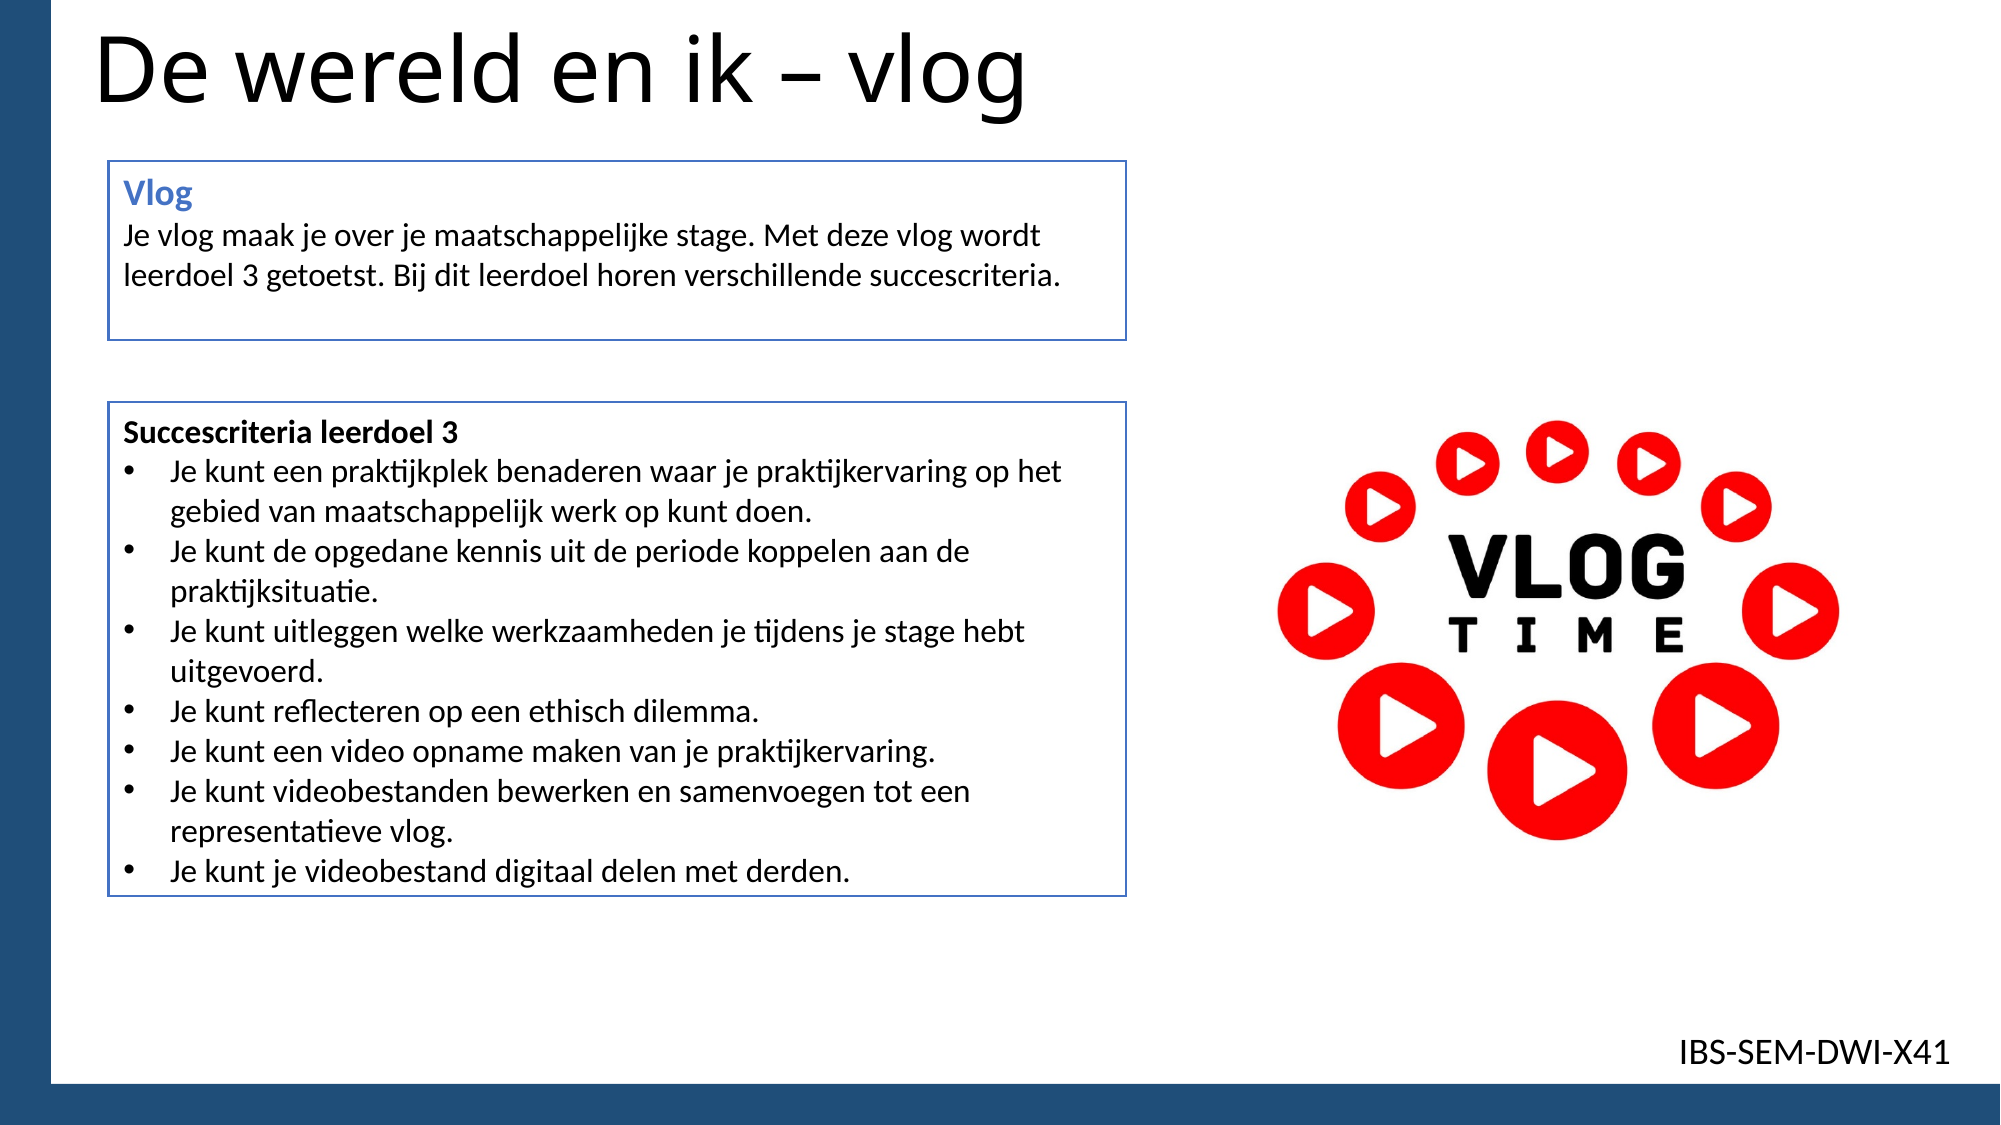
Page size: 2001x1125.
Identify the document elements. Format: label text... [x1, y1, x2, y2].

text_box IBS-SEM-DWI-X41 [1664, 1019, 1966, 1080]
title De wereld en ik – vlog [77, 10, 1803, 136]
picture [1246, 318, 1870, 901]
text_box Vlog Je vlog maak je over je maatschappelijke stage. Met deze vlog wordt leerdoel 3 getoetst. Bij dit leerdoel horen verschillende succescriteria. [107, 160, 1127, 341]
text_box [0, 0, 52, 1125]
text_box [50, 1083, 2000, 1125]
text_box Succescriteria leerdoel 3 Je kunt een praktijkplek benaderen waar je praktijkervaring op het gebied van maatschappelijk werk op kunt doen. Je kunt de opgedane kennis uit de periode koppelen aan de praktijksituatie. Je kunt uitleggen welke werkzaamheden je tijdens je stage hebt uitgevoerd. Je kunt reflecteren op een ethisch dilemma. Je kunt een video opname maken van je praktijkervaring. Je kunt videobestanden bewerken en samenvoegen tot een representatieve vlog. Je kunt je videobestand digitaal delen met derden. [107, 401, 1127, 897]
